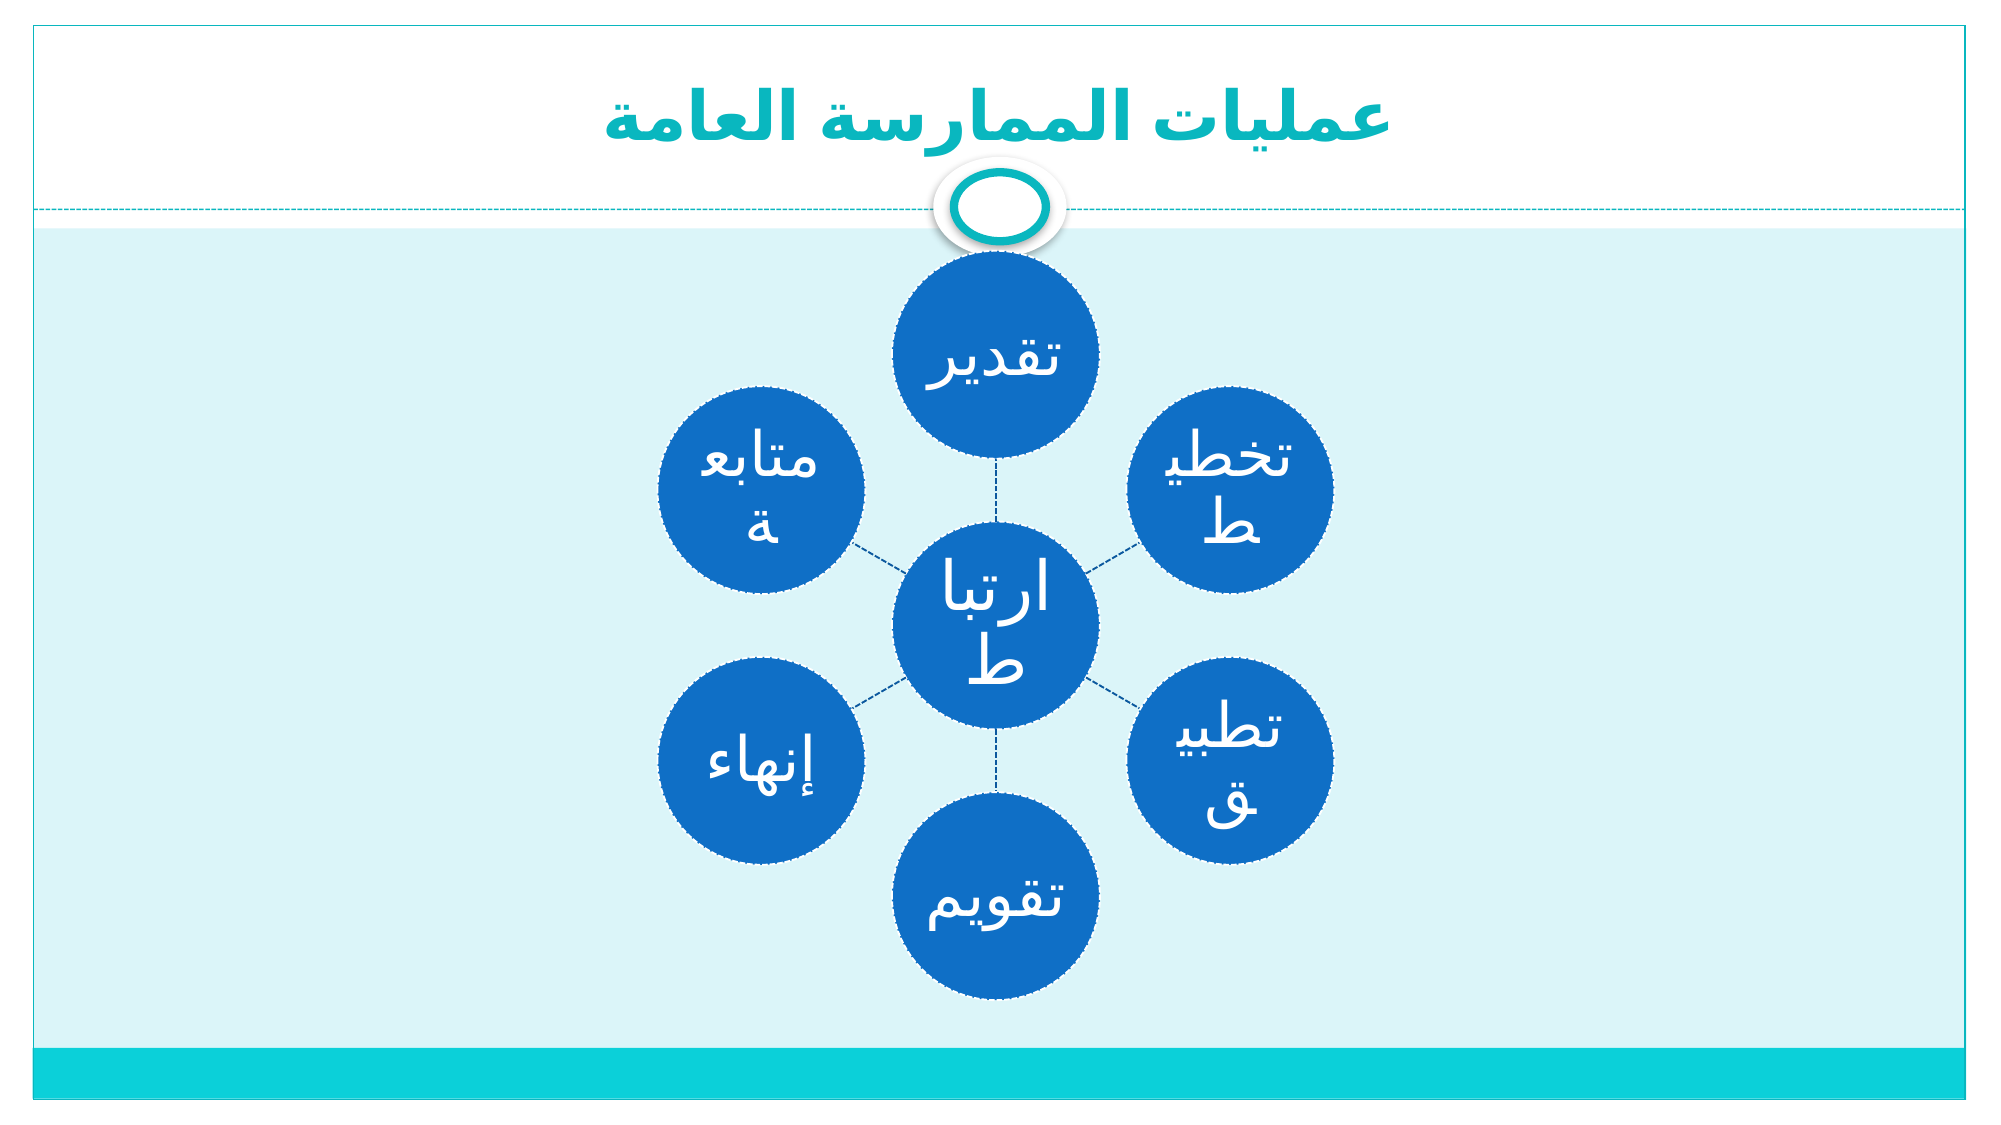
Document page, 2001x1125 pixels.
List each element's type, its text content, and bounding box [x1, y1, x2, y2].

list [65, 250, 1927, 1001]
title عمليات الممارسة العامة [66, 37, 1933, 162]
